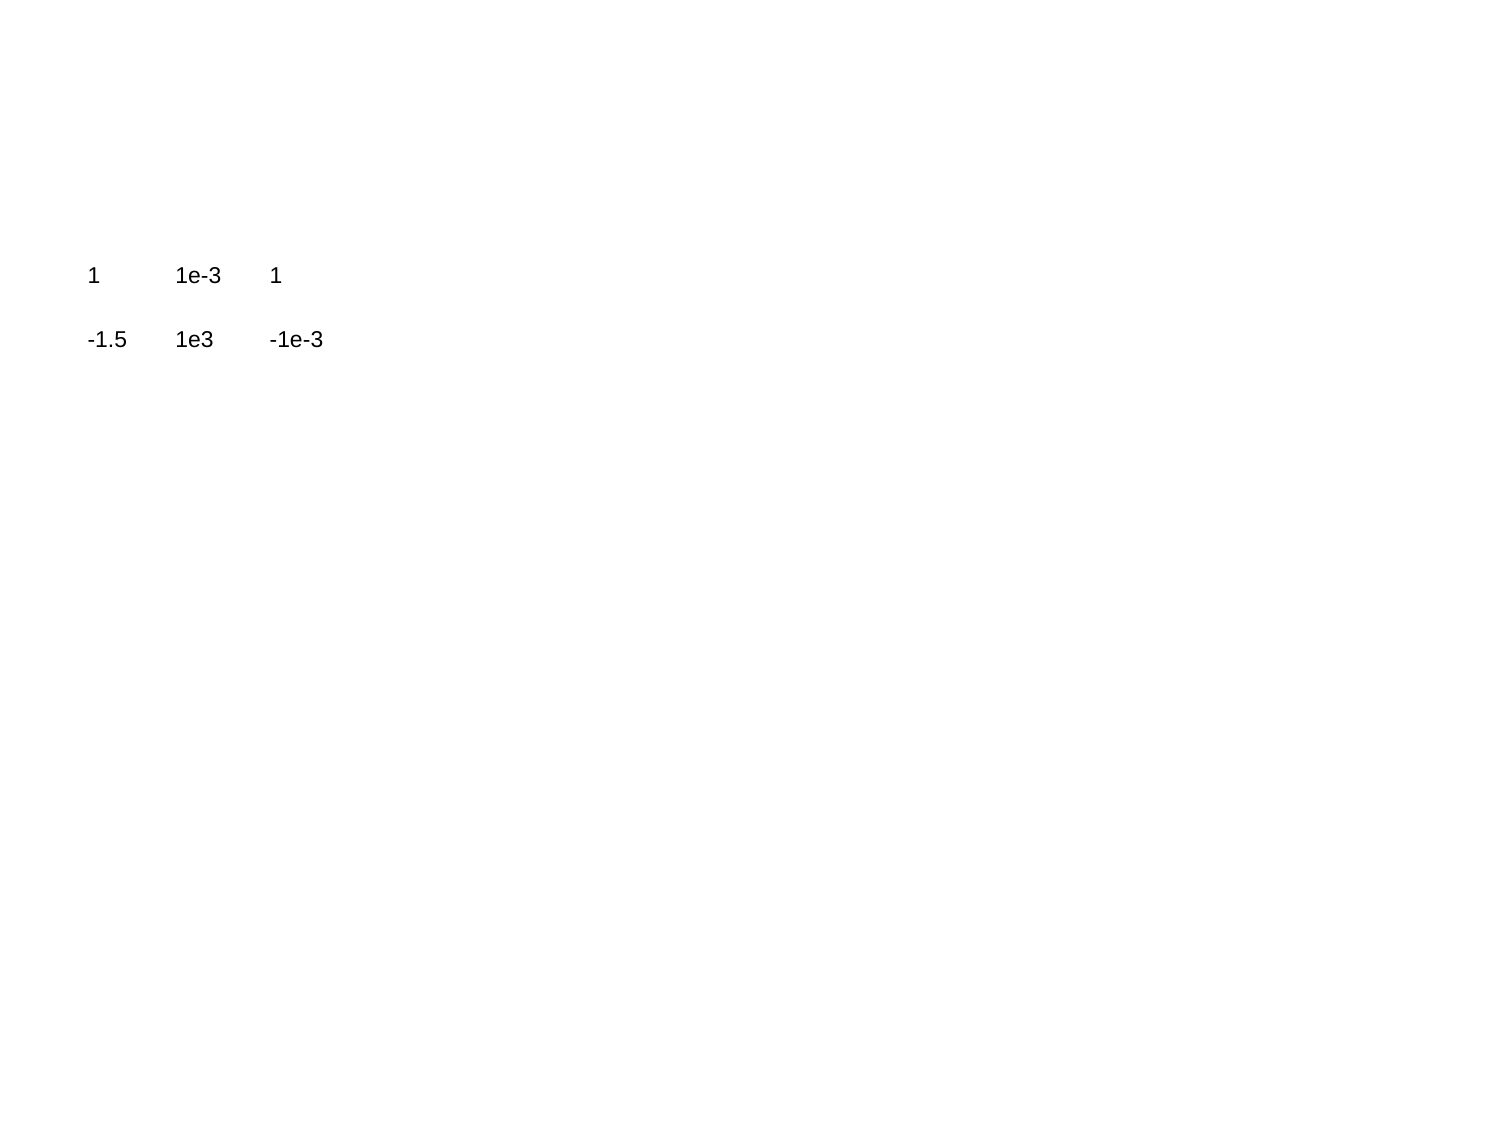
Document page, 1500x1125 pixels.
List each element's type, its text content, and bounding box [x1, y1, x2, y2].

table_cell -1e-3 [257, 327, 359, 392]
table_cell 1e3 [163, 327, 257, 392]
table_cell -1.5 [75, 327, 163, 392]
table_header 1 [75, 262, 163, 327]
table_header 1e-3 [163, 262, 257, 327]
table_header 1 [257, 262, 359, 327]
